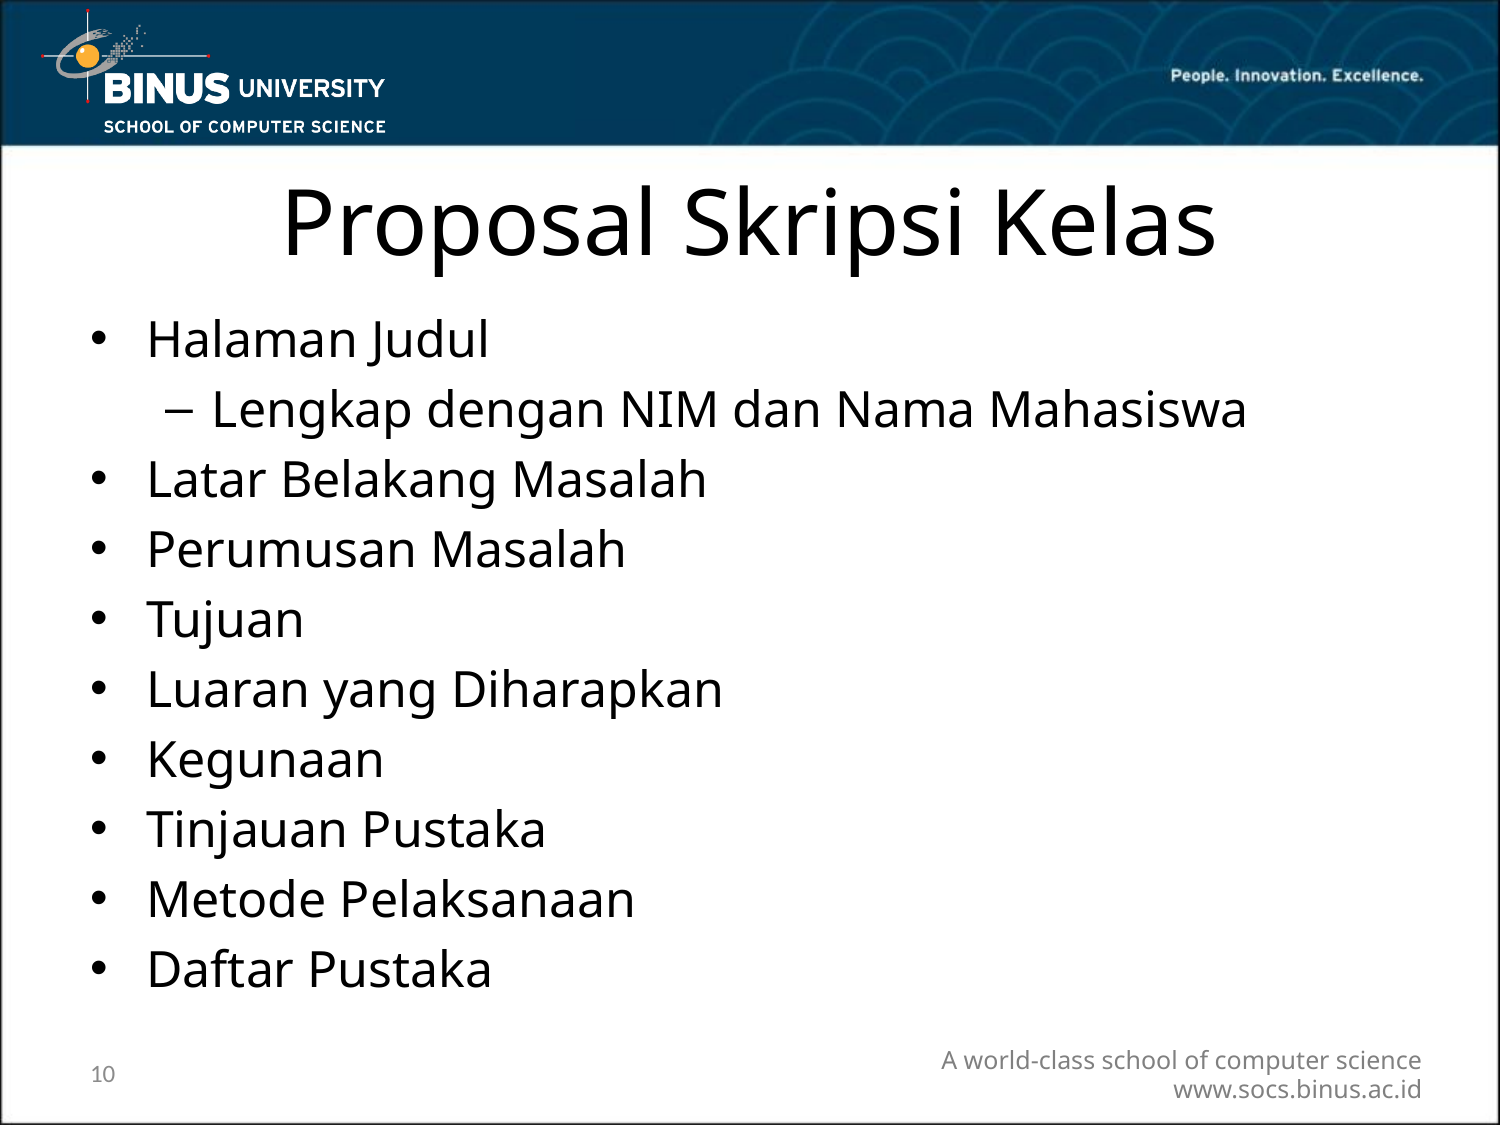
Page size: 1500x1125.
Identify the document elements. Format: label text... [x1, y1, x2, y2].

slide_number 10 [75, 1042, 425, 1103]
title Proposal Skripsi Kelas [75, 149, 1425, 288]
picture [0, 0, 1500, 1125]
list Halaman Judul Lengkap dengan NIM dan Nama Mahasiswa Latar Belakang Masalah Perumusan Masalah Tujuan Luaran yang Diharapkan Kegunaan Tinjauan Pustaka Metode Pelaksanaan Daftar Pustaka [75, 299, 1425, 1005]
